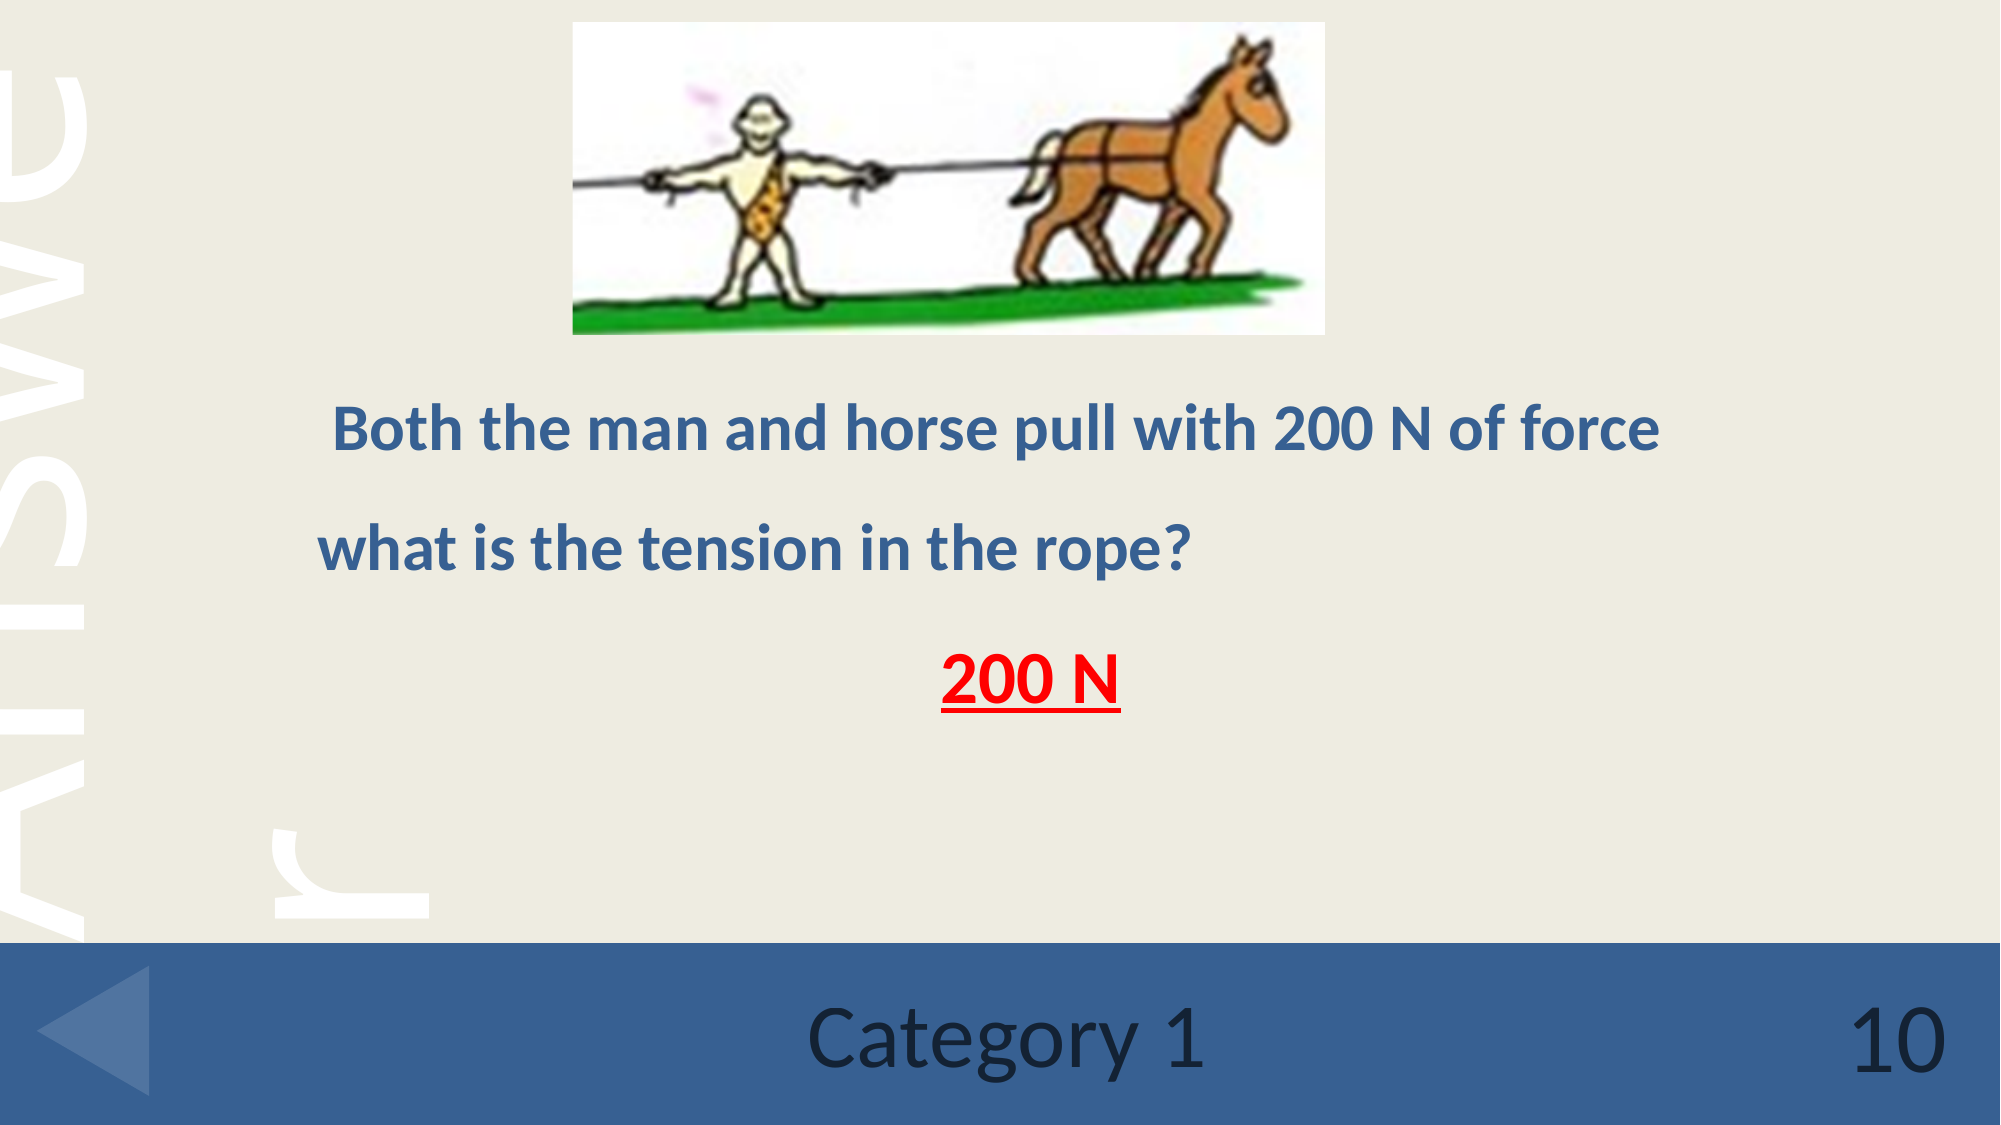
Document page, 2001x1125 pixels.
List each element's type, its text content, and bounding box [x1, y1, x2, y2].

list Both the man and horse pull with 200 N of force what is the tension in the rope? 200 N [302, 427, 1760, 835]
picture [572, 22, 1326, 335]
title Category 1 [107, 937, 1908, 1125]
list 10 [1908, 967, 1963, 1097]
